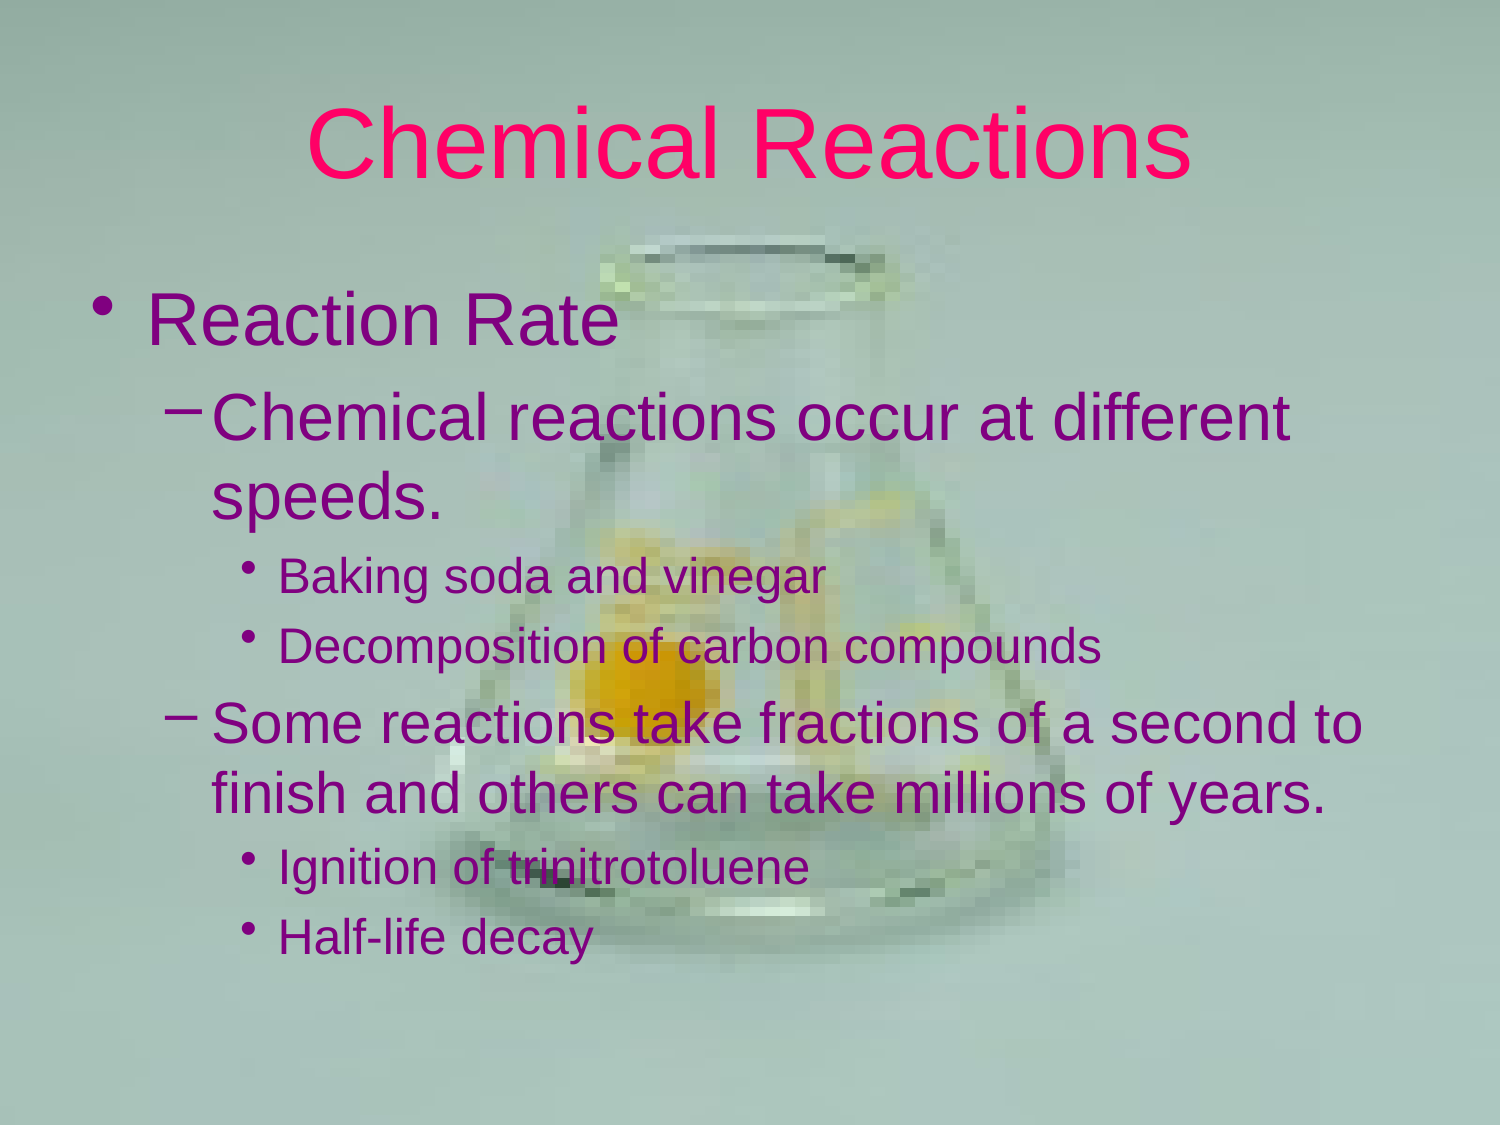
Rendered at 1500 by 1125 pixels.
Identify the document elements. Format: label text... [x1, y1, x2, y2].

list Reaction Rate Chemical reactions occur at different speeds. Baking soda and vinegar Decomposition of carbon compounds Some reactions take fractions of a second to finish and others can take millions of years. Ignition of trinitrotoluene Half-life decay [74, 262, 1426, 1006]
title Chemical Reactions [74, 44, 1426, 233]
picture [0, 0, 1500, 1125]
